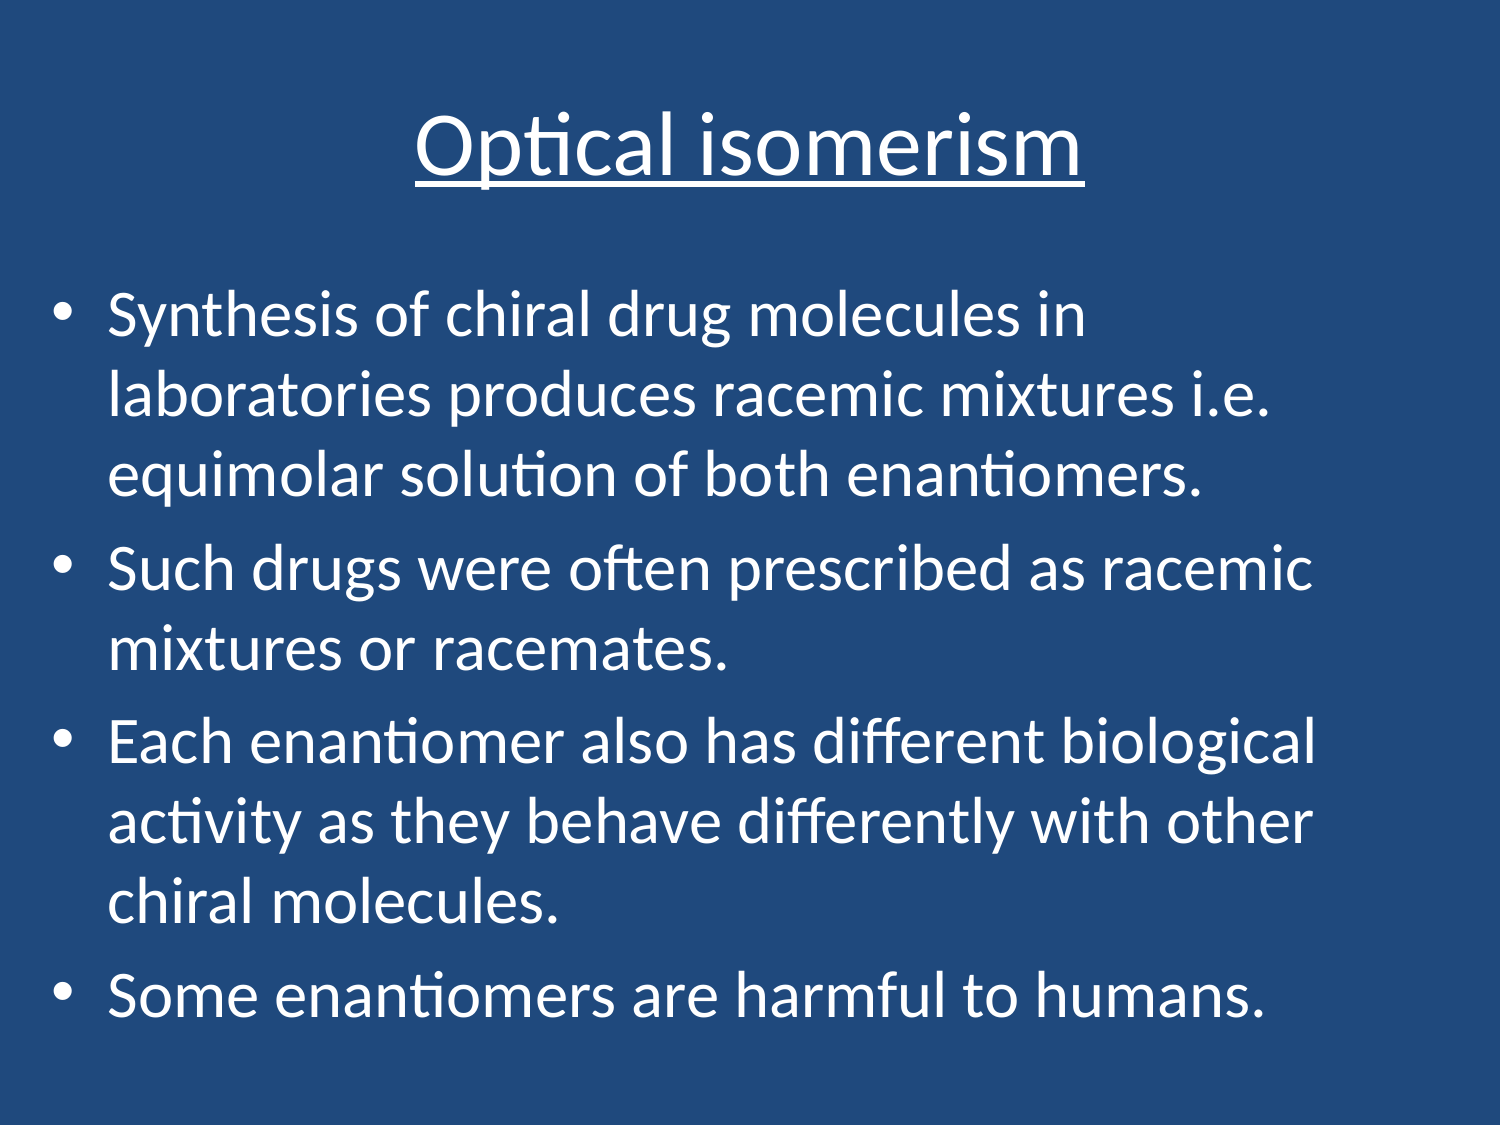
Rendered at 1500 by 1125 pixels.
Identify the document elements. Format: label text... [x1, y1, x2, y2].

title Optical isomerism [75, 45, 1425, 233]
list Synthesis of chiral drug molecules in laboratories produces racemic mixtures i.e. equimolar solution of both enantiomers. Such drugs were often prescribed as racemic mixtures or racemates. Each enantiomer also has different biological activity as they behave differently with other chiral molecules. Some enantiomers are harmful to humans. [36, 262, 1425, 1072]
